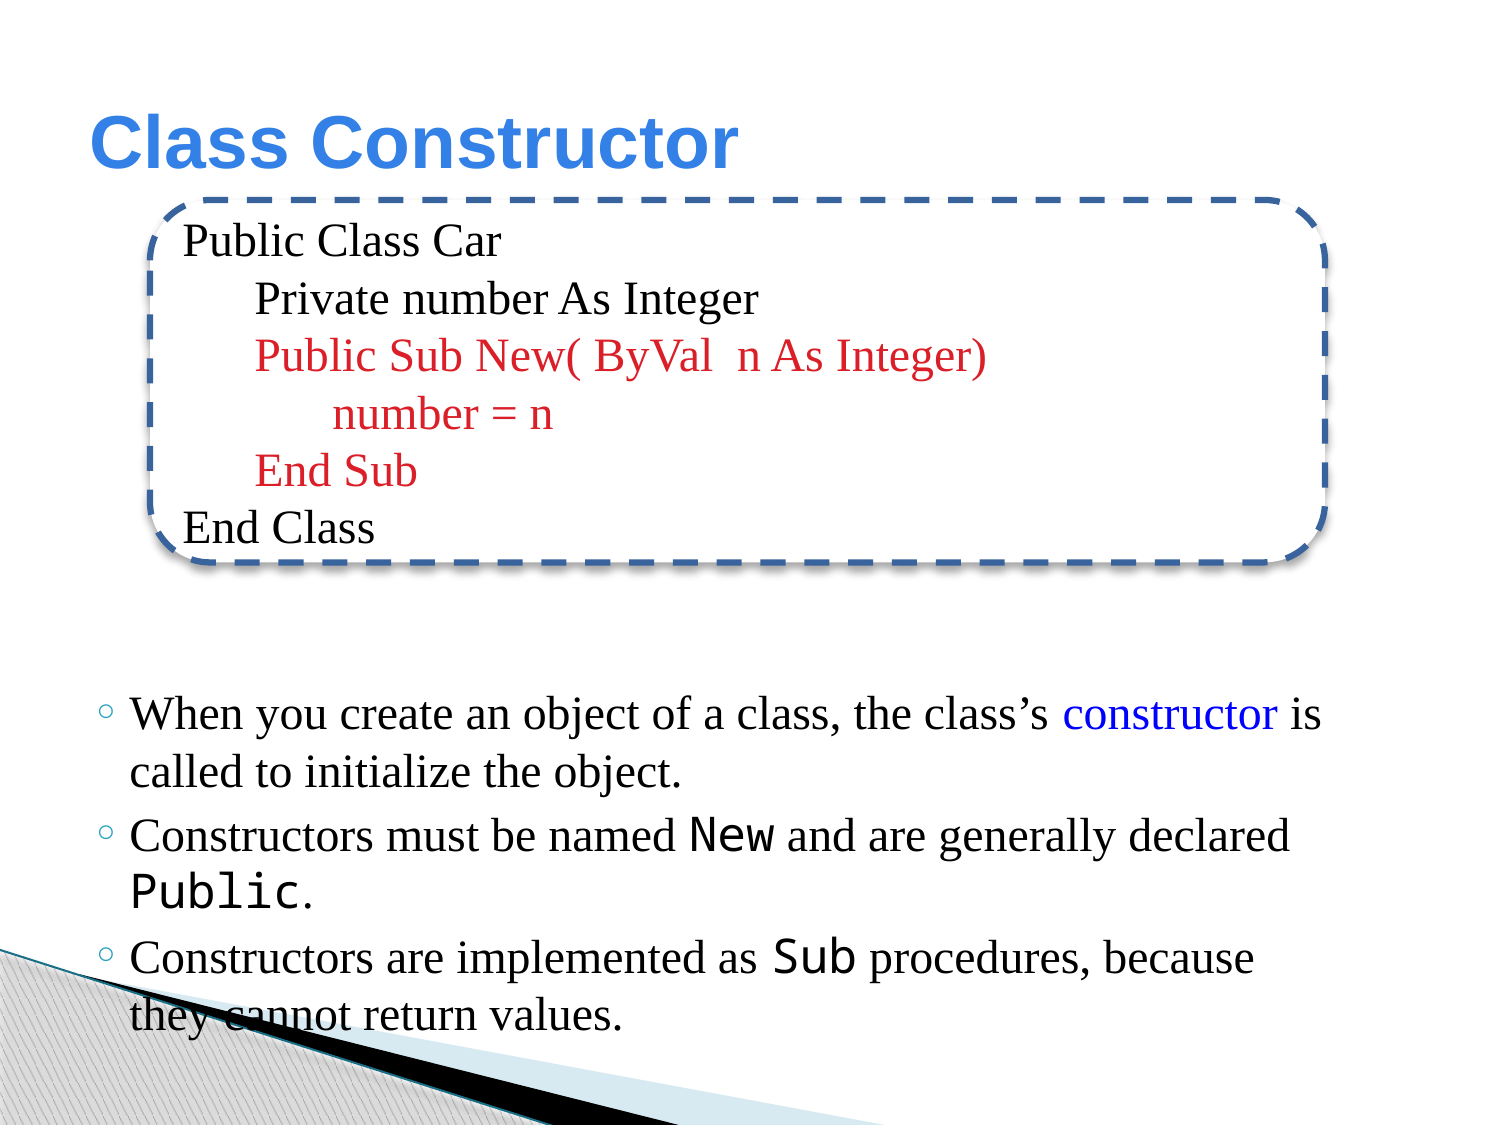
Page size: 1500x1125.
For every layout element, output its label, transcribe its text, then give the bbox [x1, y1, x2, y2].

title Class Constructor [75, 45, 1425, 233]
text_box Public Class Car Private number As Integer Public Sub New( ByVal n As Integer) number = n End Sub End Class [149, 199, 1326, 564]
list When you create an object of a class, the class’s constructor is called to initialize the object. Constructors must be named New and are generally declared Public. Constructors are implemented as Sub procedures, because they cannot return values. [12, 262, 1363, 1005]
